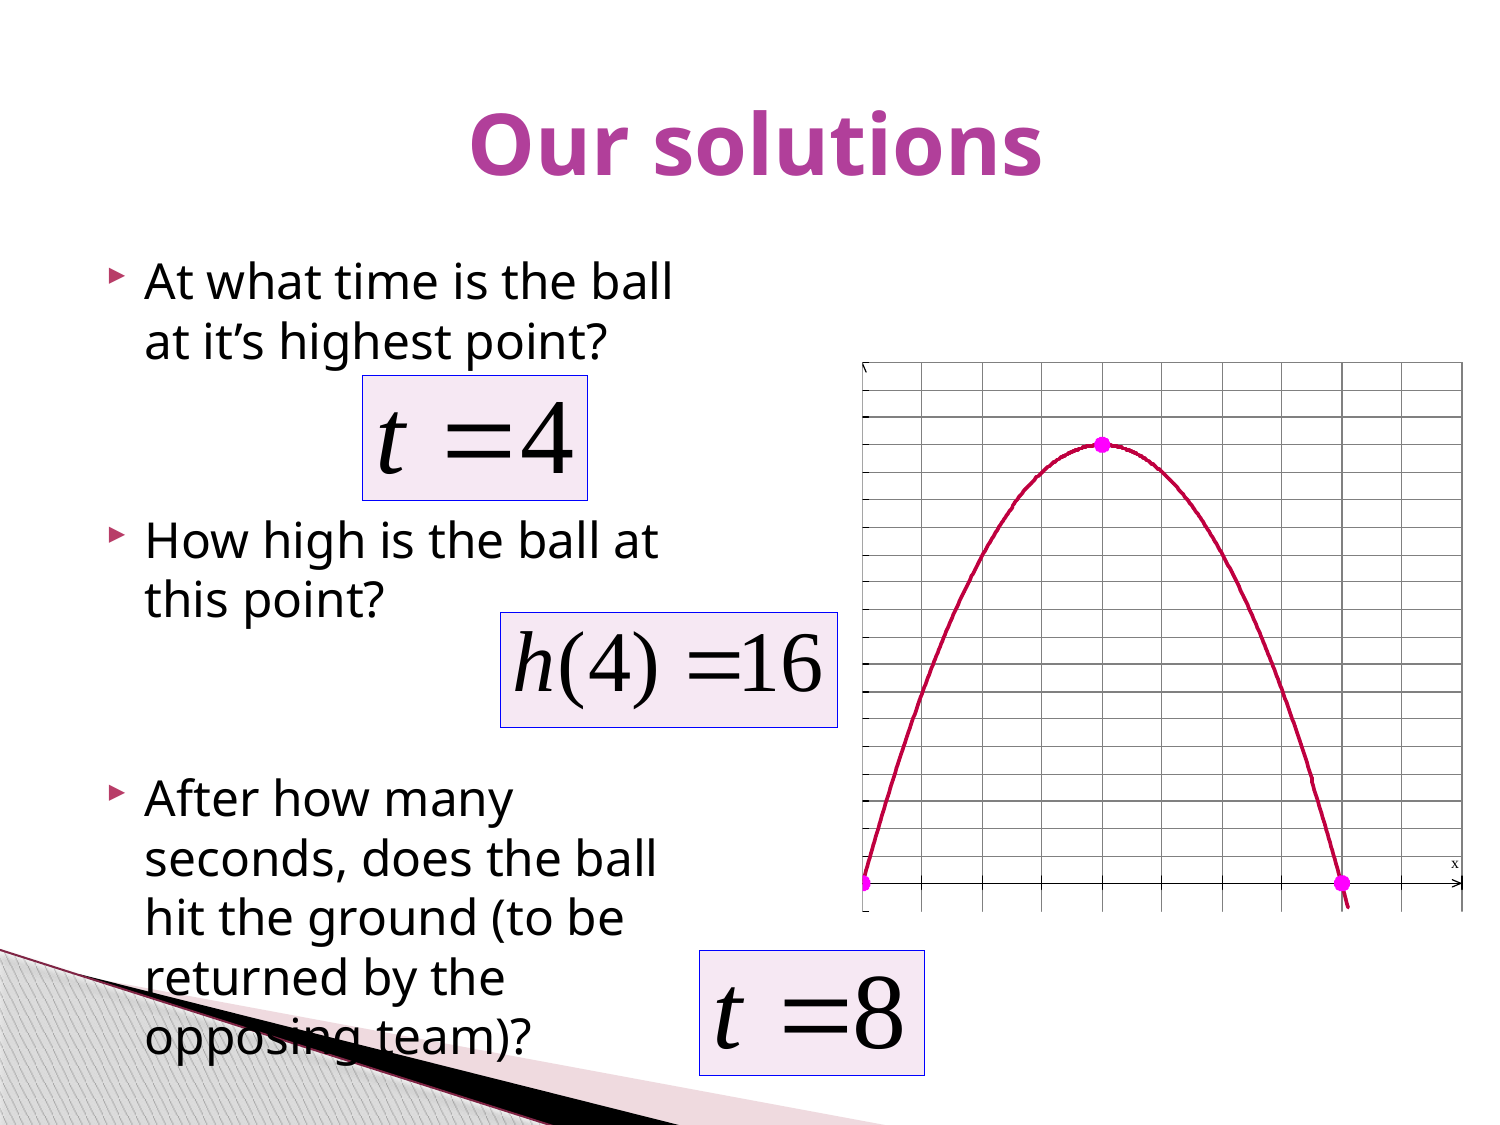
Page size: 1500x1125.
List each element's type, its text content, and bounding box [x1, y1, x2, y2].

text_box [699, 949, 926, 1077]
list At what time is the ball at it’s highest point? How high is the ball at this point? After how many seconds, does the ball hit the ground (to be returned by the opposing team)? [75, 243, 738, 1075]
title Our solutions [75, 45, 1438, 238]
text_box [362, 374, 588, 502]
picture [862, 362, 1464, 913]
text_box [499, 612, 838, 728]
